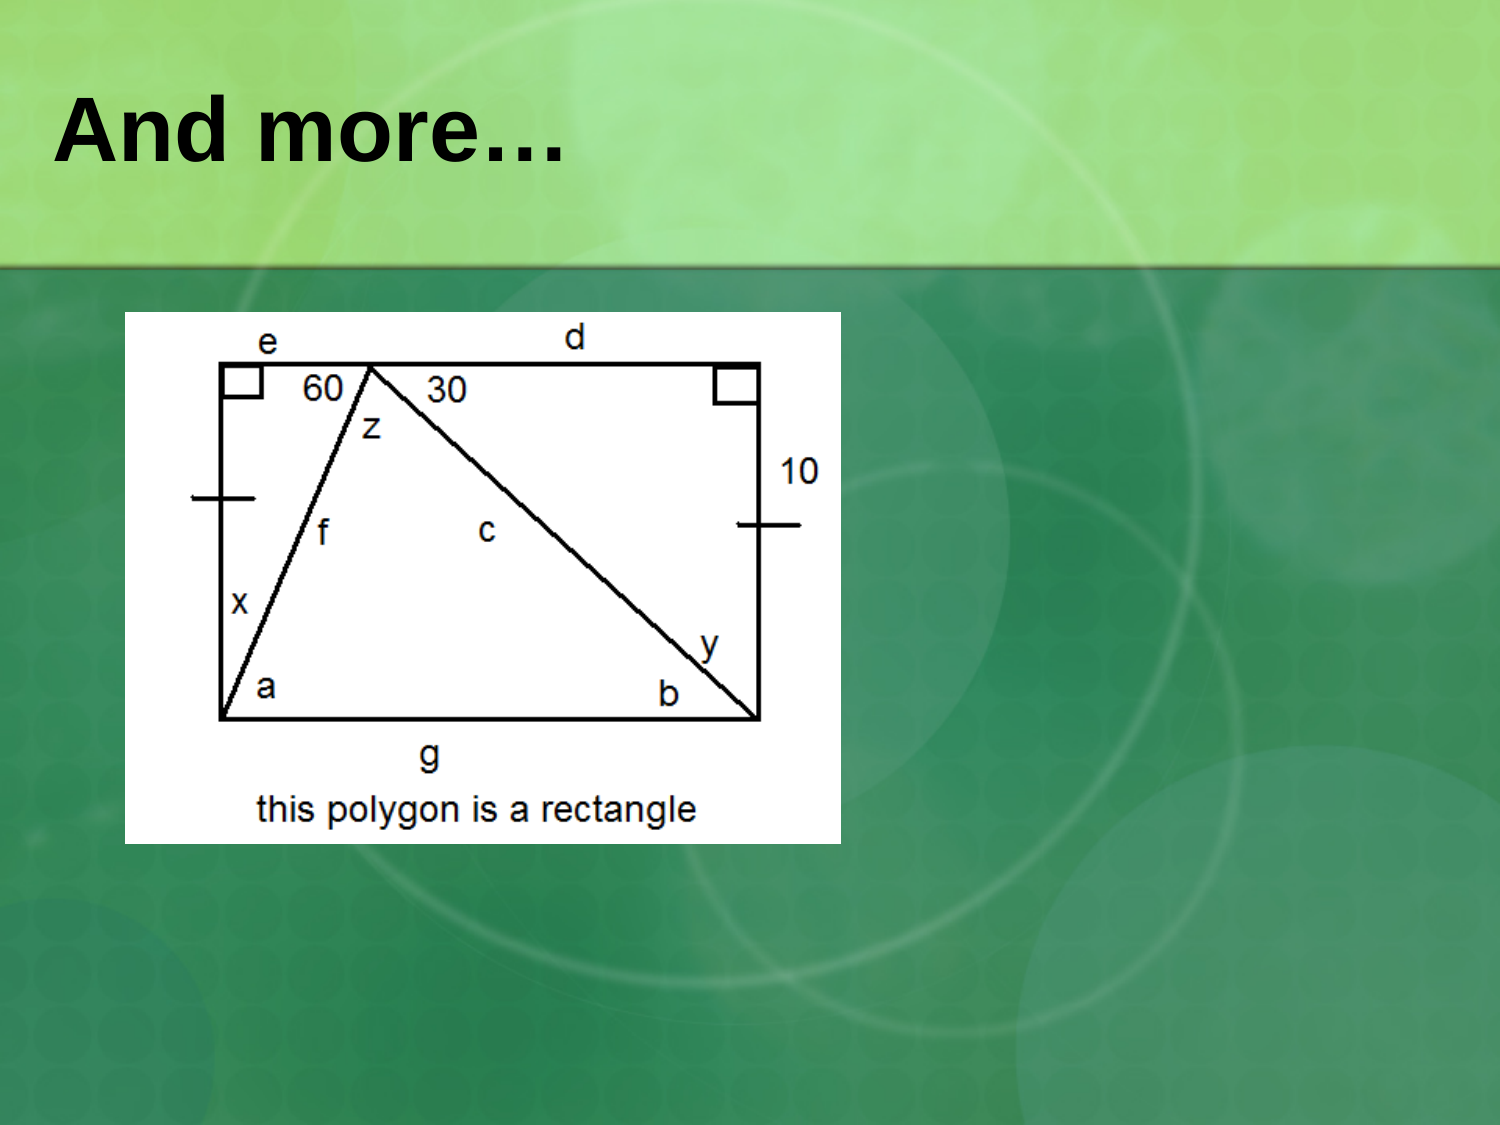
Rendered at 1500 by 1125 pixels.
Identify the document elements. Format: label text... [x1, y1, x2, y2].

picture [0, 0, 1500, 1125]
title And more… [37, 24, 1463, 226]
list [124, 312, 841, 845]
